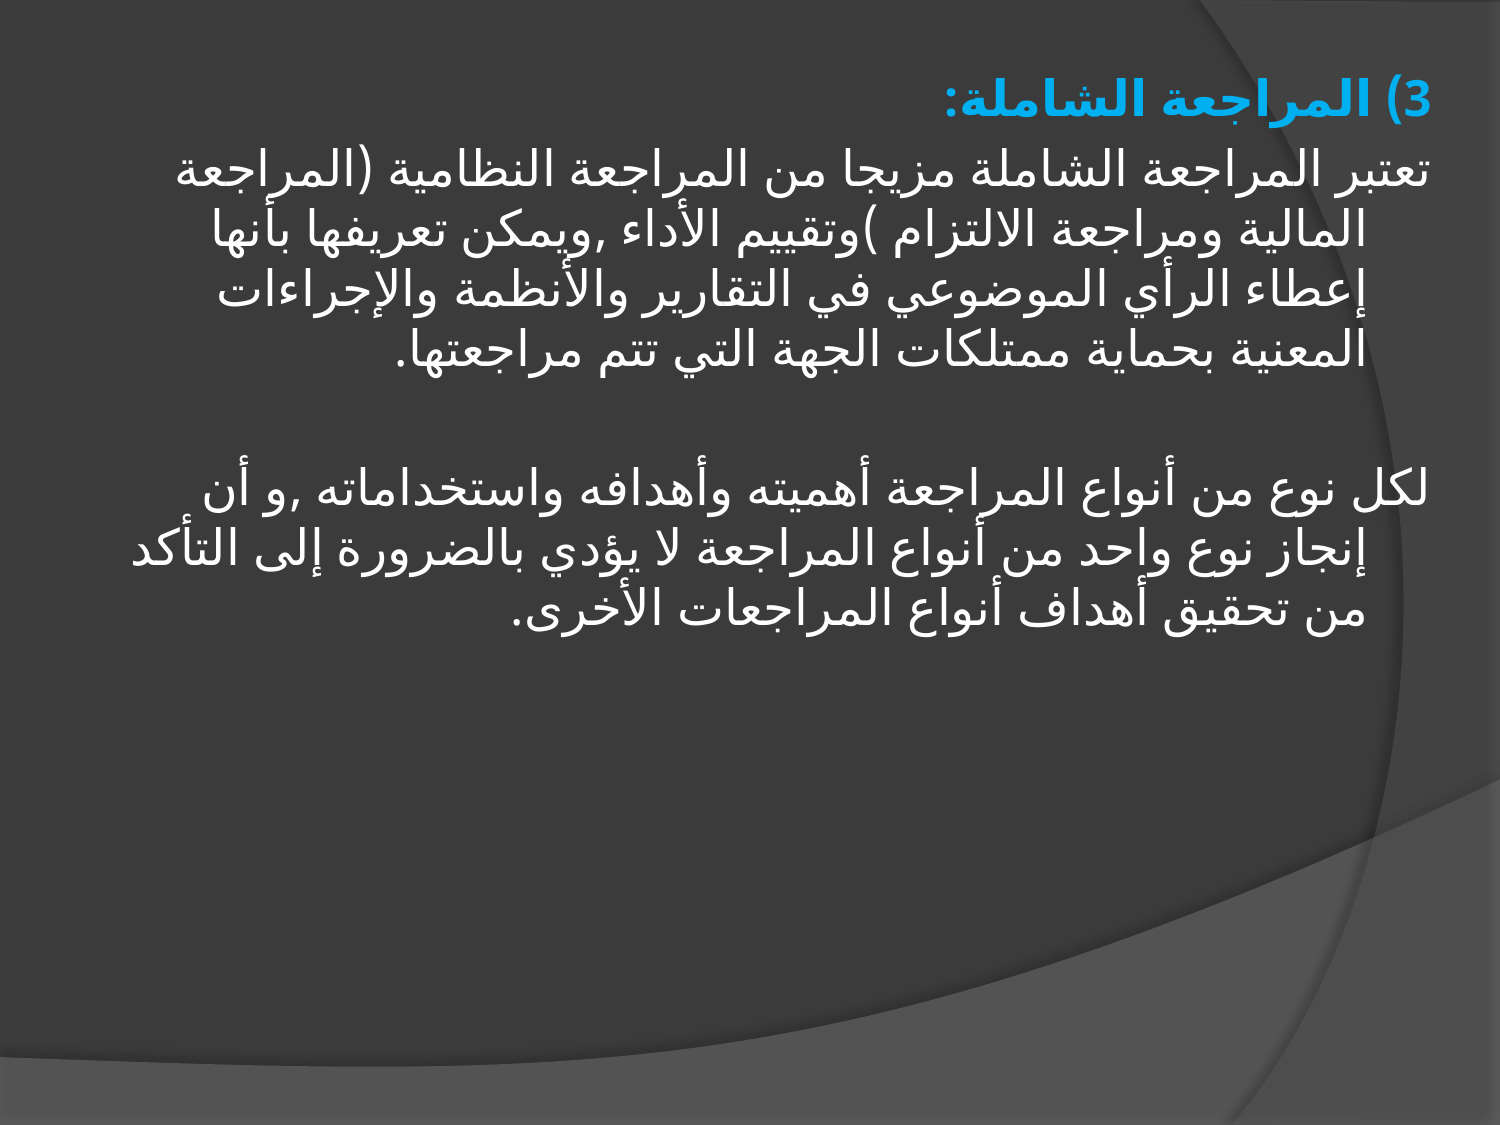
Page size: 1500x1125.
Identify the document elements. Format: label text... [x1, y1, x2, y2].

list 3) المراجعة الشاملة: تعتبر المراجعة الشاملة مزيجا من المراجعة النظامية (المراجعة المالية ومراجعة الالتزام )وتقييم الأداء ,ويمكن تعريفها بأنها إعطاء الرأي الموضوعي في التقارير والأنظمة والإجراءات المعنية بحماية ممتلكات الجهة التي تتم مراجعتها. لكل نوع من أنواع المراجعة أهميته وأهدافه واستخداماته ,و أن إنجاز نوع واحد من أنواع المراجعة لا يؤدي بالضرورة إلى التأكد من تحقيق أهداف أنواع المراجعات الأخرى. [75, 58, 1454, 1005]
